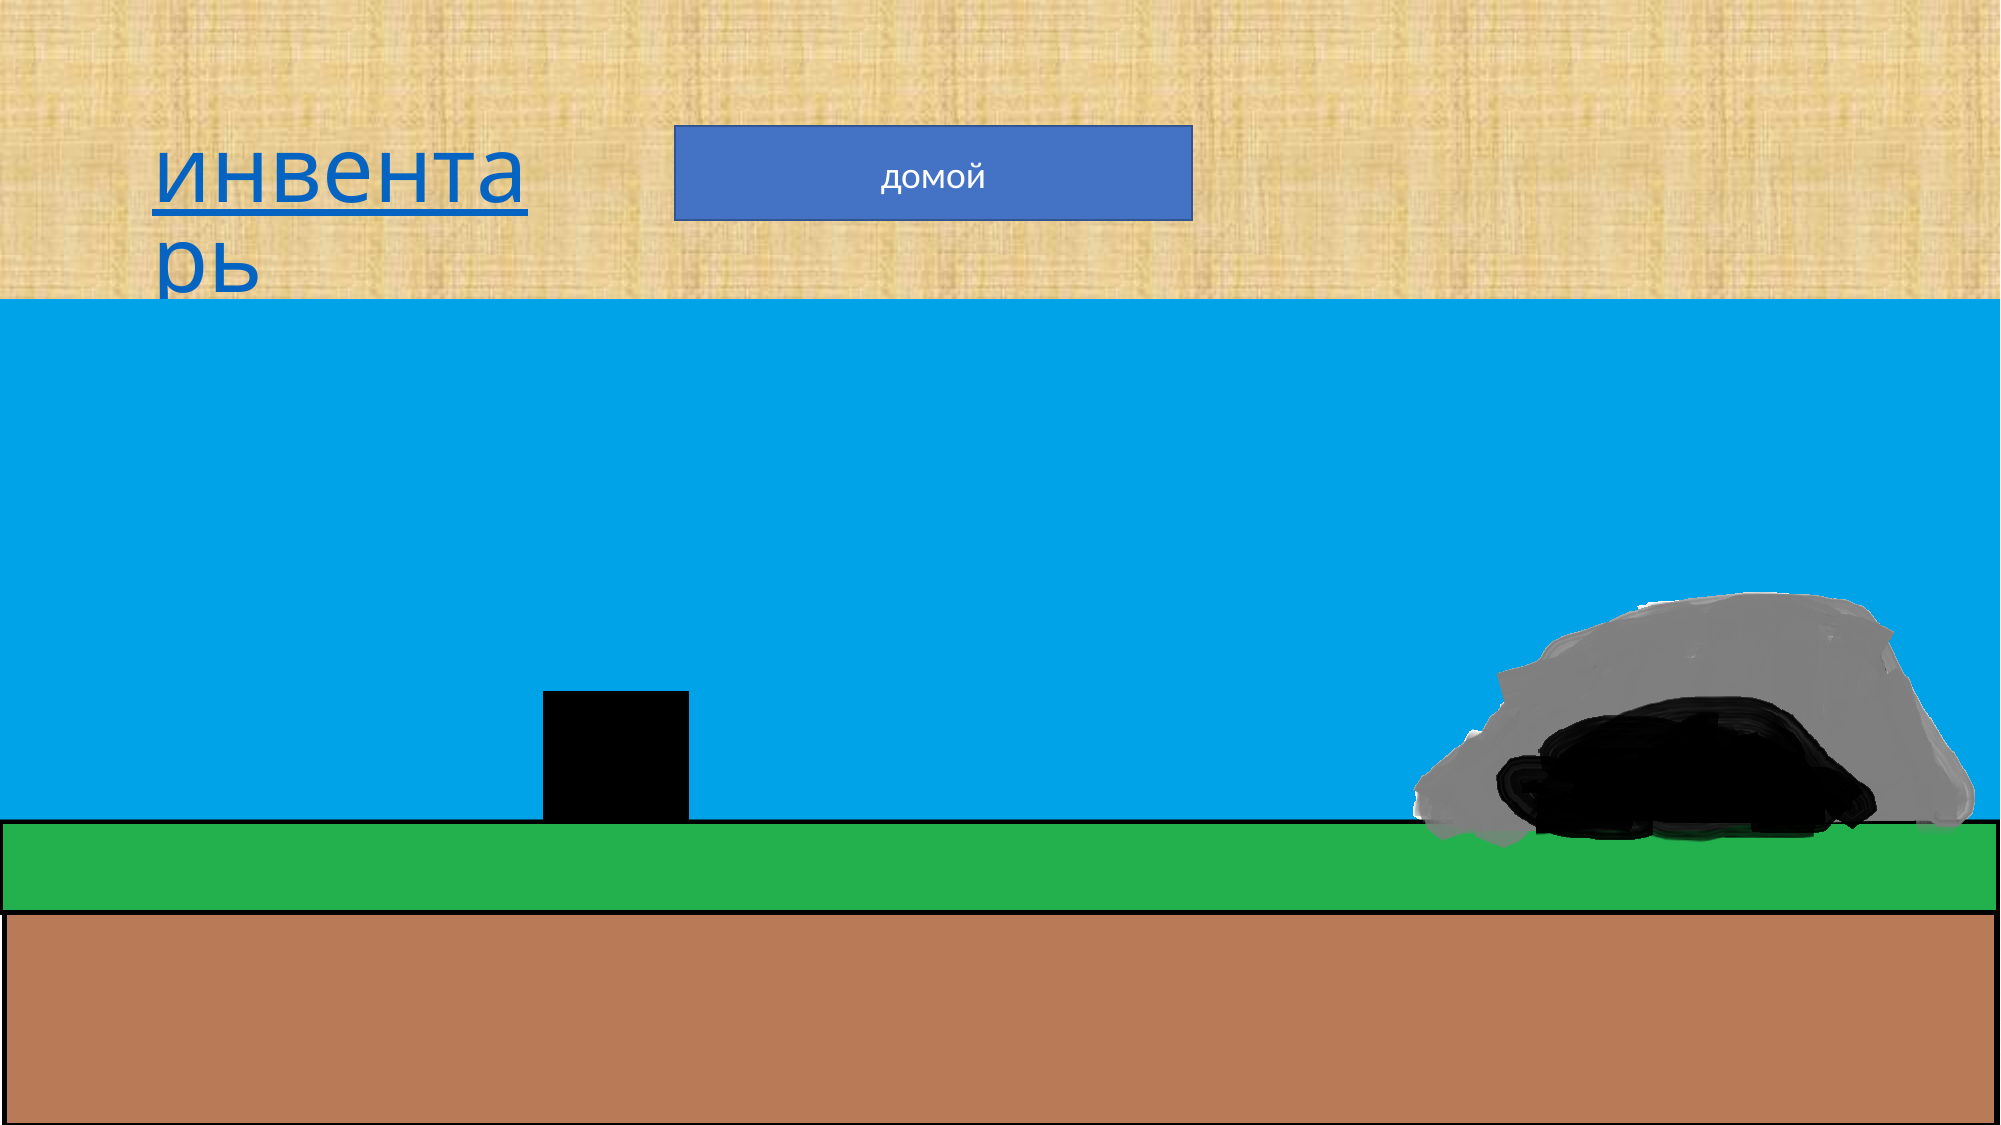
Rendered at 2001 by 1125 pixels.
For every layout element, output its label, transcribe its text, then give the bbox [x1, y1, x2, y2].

text_box домой [674, 125, 1193, 221]
title инвентарь [137, 59, 578, 278]
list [0, 299, 2000, 1125]
picture [0, 0, 2001, 298]
